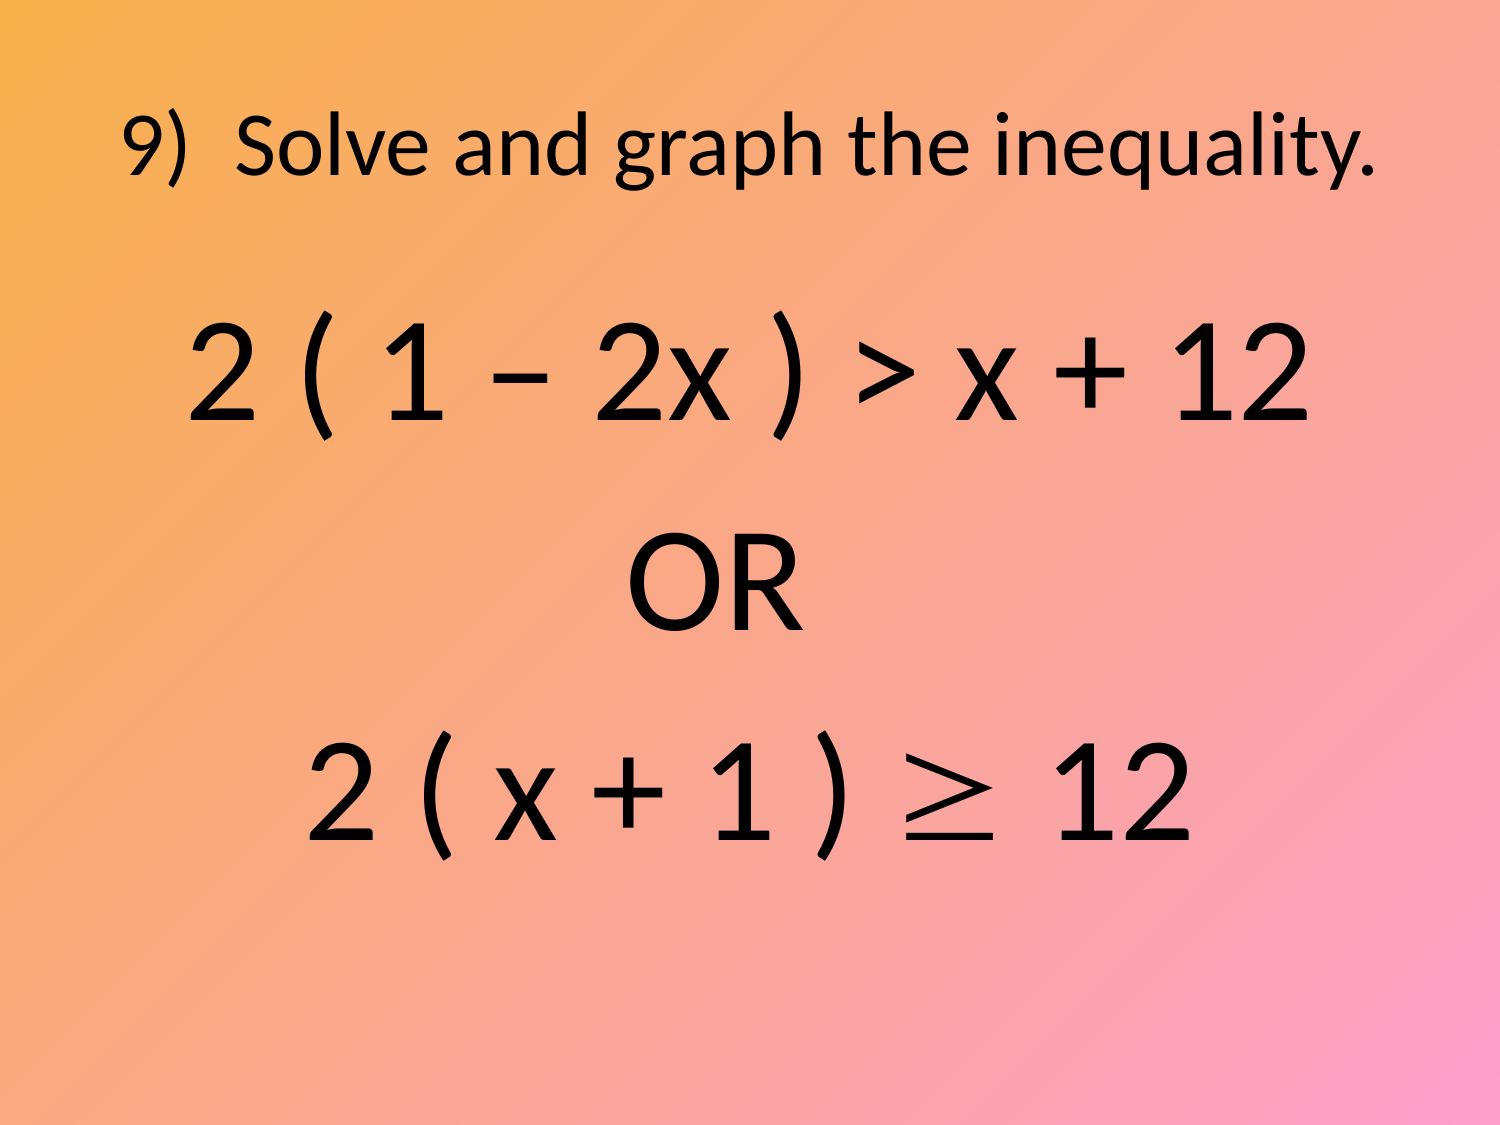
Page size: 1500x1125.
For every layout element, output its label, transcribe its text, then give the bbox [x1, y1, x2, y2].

list 2 ( 1 – 2x ) > x + 12 OR 2 ( x + 1 )  12 [74, 262, 1426, 1006]
title 9) Solve and graph the inequality. [74, 44, 1426, 233]
